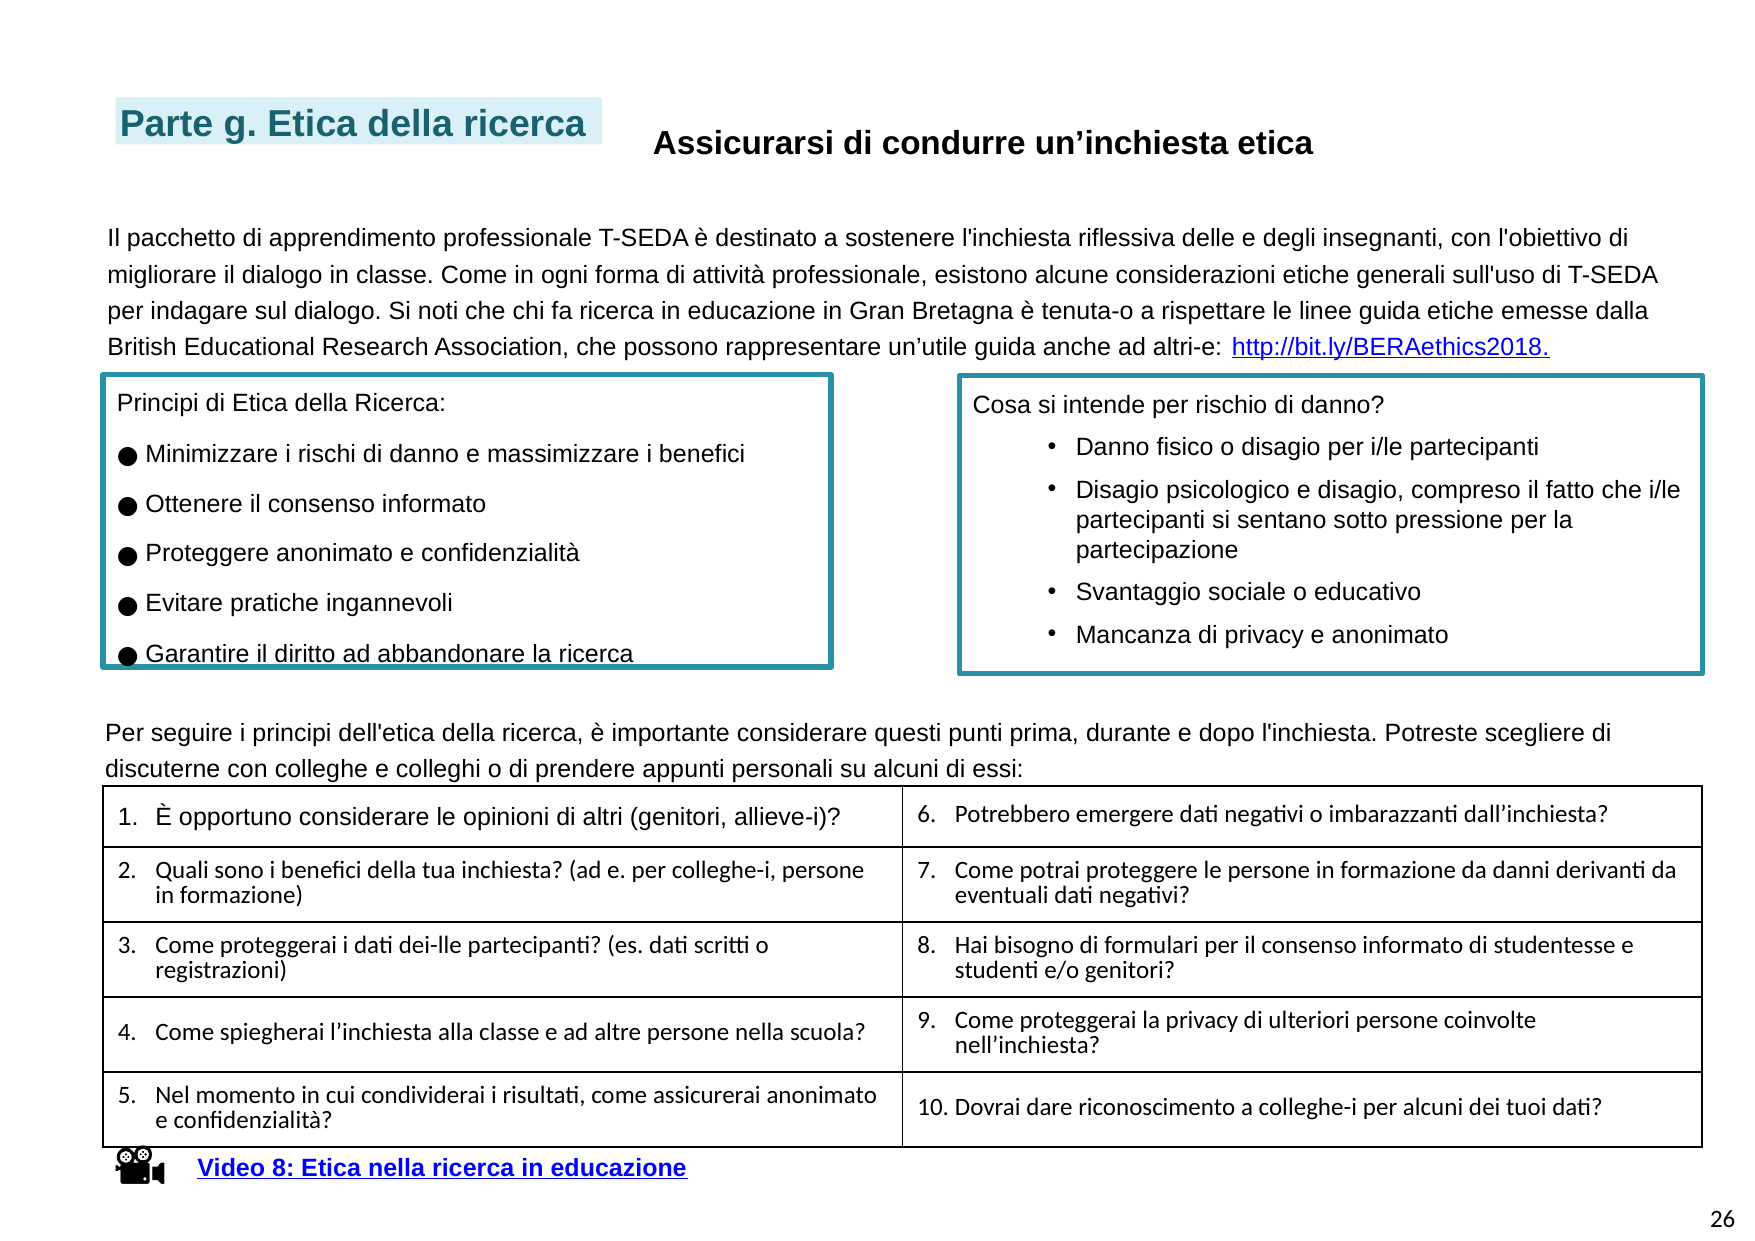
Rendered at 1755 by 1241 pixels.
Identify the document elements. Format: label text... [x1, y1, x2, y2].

table_cell Nel momento in cui condividerai i risultati, come assicurerai anonimato e confidenzialità? [104, 1073, 902, 1146]
text_box Principi di Etica della Ricerca: Minimizzare i rischi di danno e massimizzare i benefici Ottenere il consenso informato Proteggere anonimato e confidenzialità Evitare pratiche ingannevoli Garantire il diritto ad abbandonare la ricerca [103, 374, 832, 668]
table_cell Quali sono i benefici della tua inchiesta? (ad e. per colleghe-i, persone in formazione) [104, 848, 902, 921]
text_box Assicurarsi di condurre un’inchiesta etica [650, 121, 1365, 162]
text_box Video 8: Etica nella ricerca in educazione [195, 1151, 702, 1182]
table_cell Come spiegherai l’inchiesta alla classe e ad altre persone nella scuola? [104, 998, 902, 1071]
text_box Parte g. Etica della ricerca [115, 97, 603, 145]
table_cell Come proteggerai la privacy di ulteriori persone coinvolte nell’inchiesta? [903, 998, 1701, 1071]
table_header È opportuno considerare le opinioni di altri (genitori, allieve-i)? [104, 787, 902, 846]
text_box Il pacchetto di apprendimento professionale T-SEDA è destinato a sostenere l'inchiesta riflessiva delle e degli insegnanti, con l'obiettivo di migliorare il dialogo in classe. Come in ogni forma di attività professionale, esistono alcune considerazioni etiche generali sull'uso di T-SEDA per indagare sul dialogo. Si noti che chi fa ricerca in educazione in Gran Bretagna è tenuta-o a rispettare le linee guida etiche emesse dalla British Educational Research Association, che possono rappresentare un’utile guida anche ad altri-e: http://bit.ly/BERAethics2018. [105, 215, 1691, 361]
text_box Cosa si intende per rischio di danno? Danno fisico o disagio per i/le partecipanti Disagio psicologico e disagio, compreso il fatto che i/le partecipanti si sentano sotto pressione per la partecipazione Svantaggio sociale o educativo Mancanza di privacy e anonimato [959, 375, 1703, 674]
text_box Per seguire i principi dell'etica della ricerca, è importante considerare questi punti prima, durante e dopo l'inchiesta. Potreste scegliere di discuterne con colleghe e colleghi o di prendere appunti personali su alcuni di essi: [102, 710, 1674, 783]
table_cell Dovrai dare riconoscimento a colleghe-i per alcuni dei tuoi dati? [903, 1073, 1701, 1146]
table_header Potrebbero emergere dati negativi o imbarazzanti dall’inchiesta? [903, 787, 1701, 846]
table_cell Come potrai proteggere le persone in formazione da danni derivanti da eventuali dati negativi? [903, 848, 1701, 921]
text_box [110, 1148, 169, 1194]
table_cell Hai bisogno di formulari per il consenso informato di studentesse e studenti e/o genitori? [903, 923, 1701, 996]
text_box 26 [1695, 1195, 1752, 1241]
table_cell Come proteggerai i dati dei-lle partecipanti? (es. dati scritti o registrazioni) [104, 923, 902, 996]
